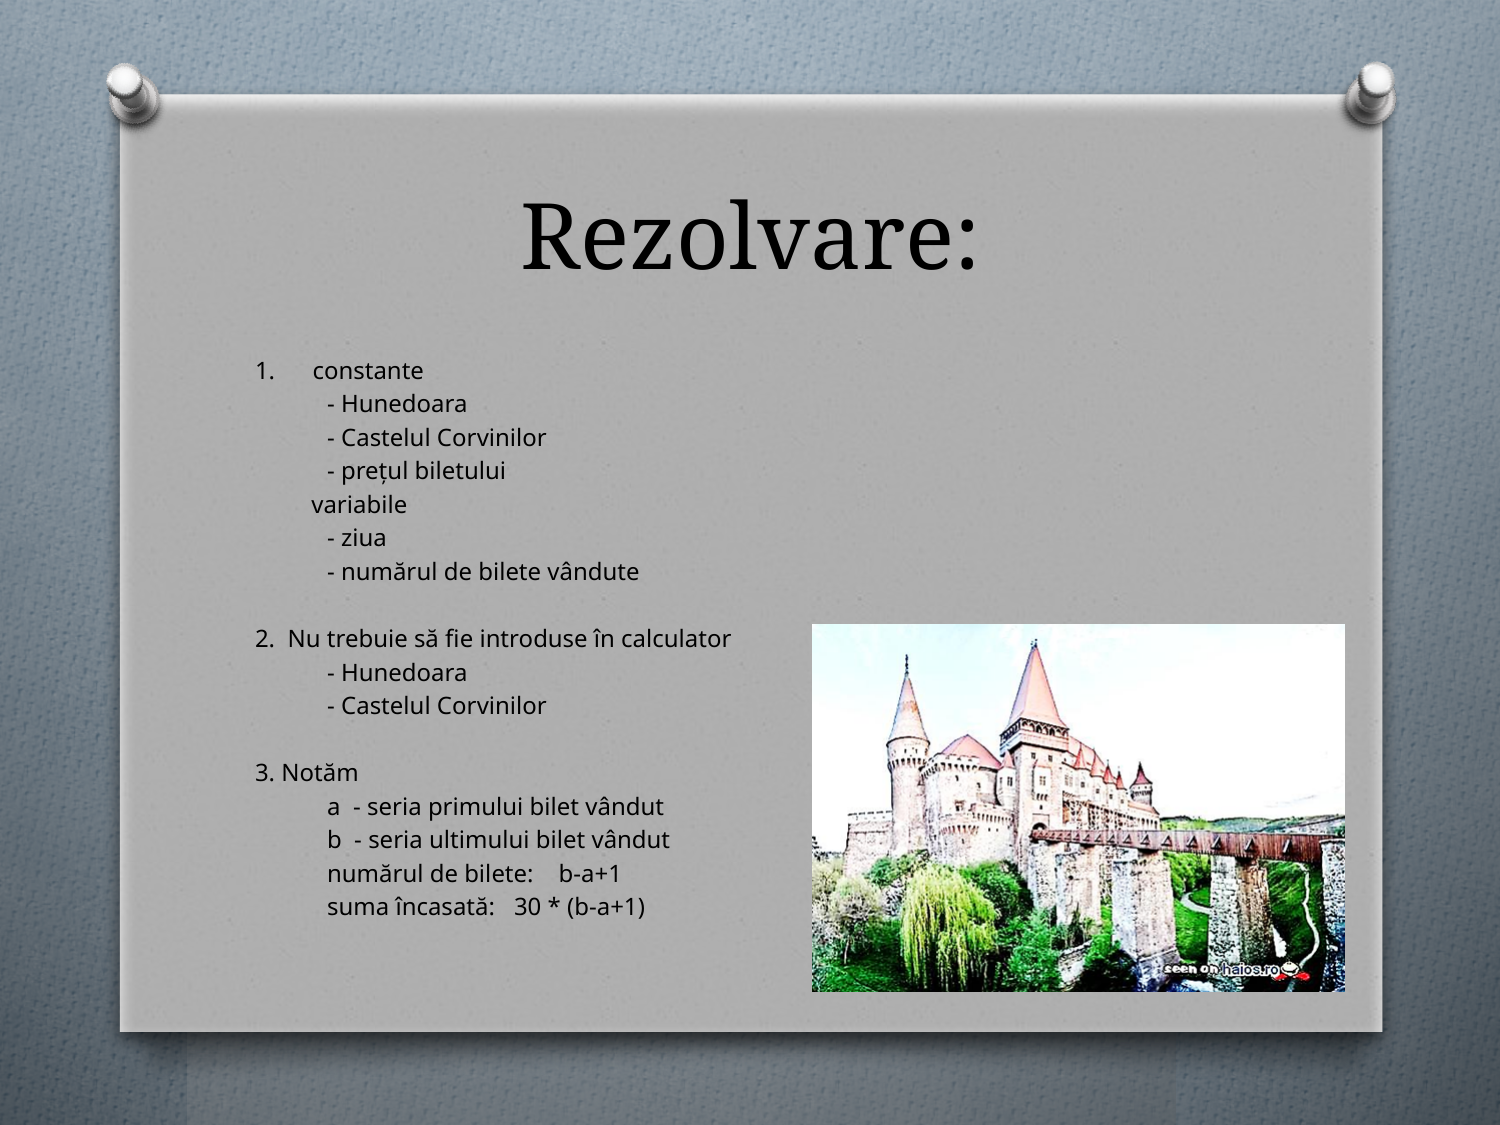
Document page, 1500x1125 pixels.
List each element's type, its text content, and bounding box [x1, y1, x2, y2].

list 1. constante - Hunedoara - Castelul Corvinilor - preţul biletului variabile - ziua - numărul de bilete vândute 2. Nu trebuie să fie introduse în calculator - Hunedoara - Castelul Corvinilor 3. Notăm a - seria primului bilet vândut b - seria ultimului bilet vândut numărul de bilete: b-a+1 suma încasată: 30 * (b-a+1) [240, 347, 1257, 939]
picture [1317, 35, 1439, 156]
picture [75, 29, 198, 153]
picture [812, 624, 1345, 993]
title Rezolvare: [179, 134, 1323, 332]
